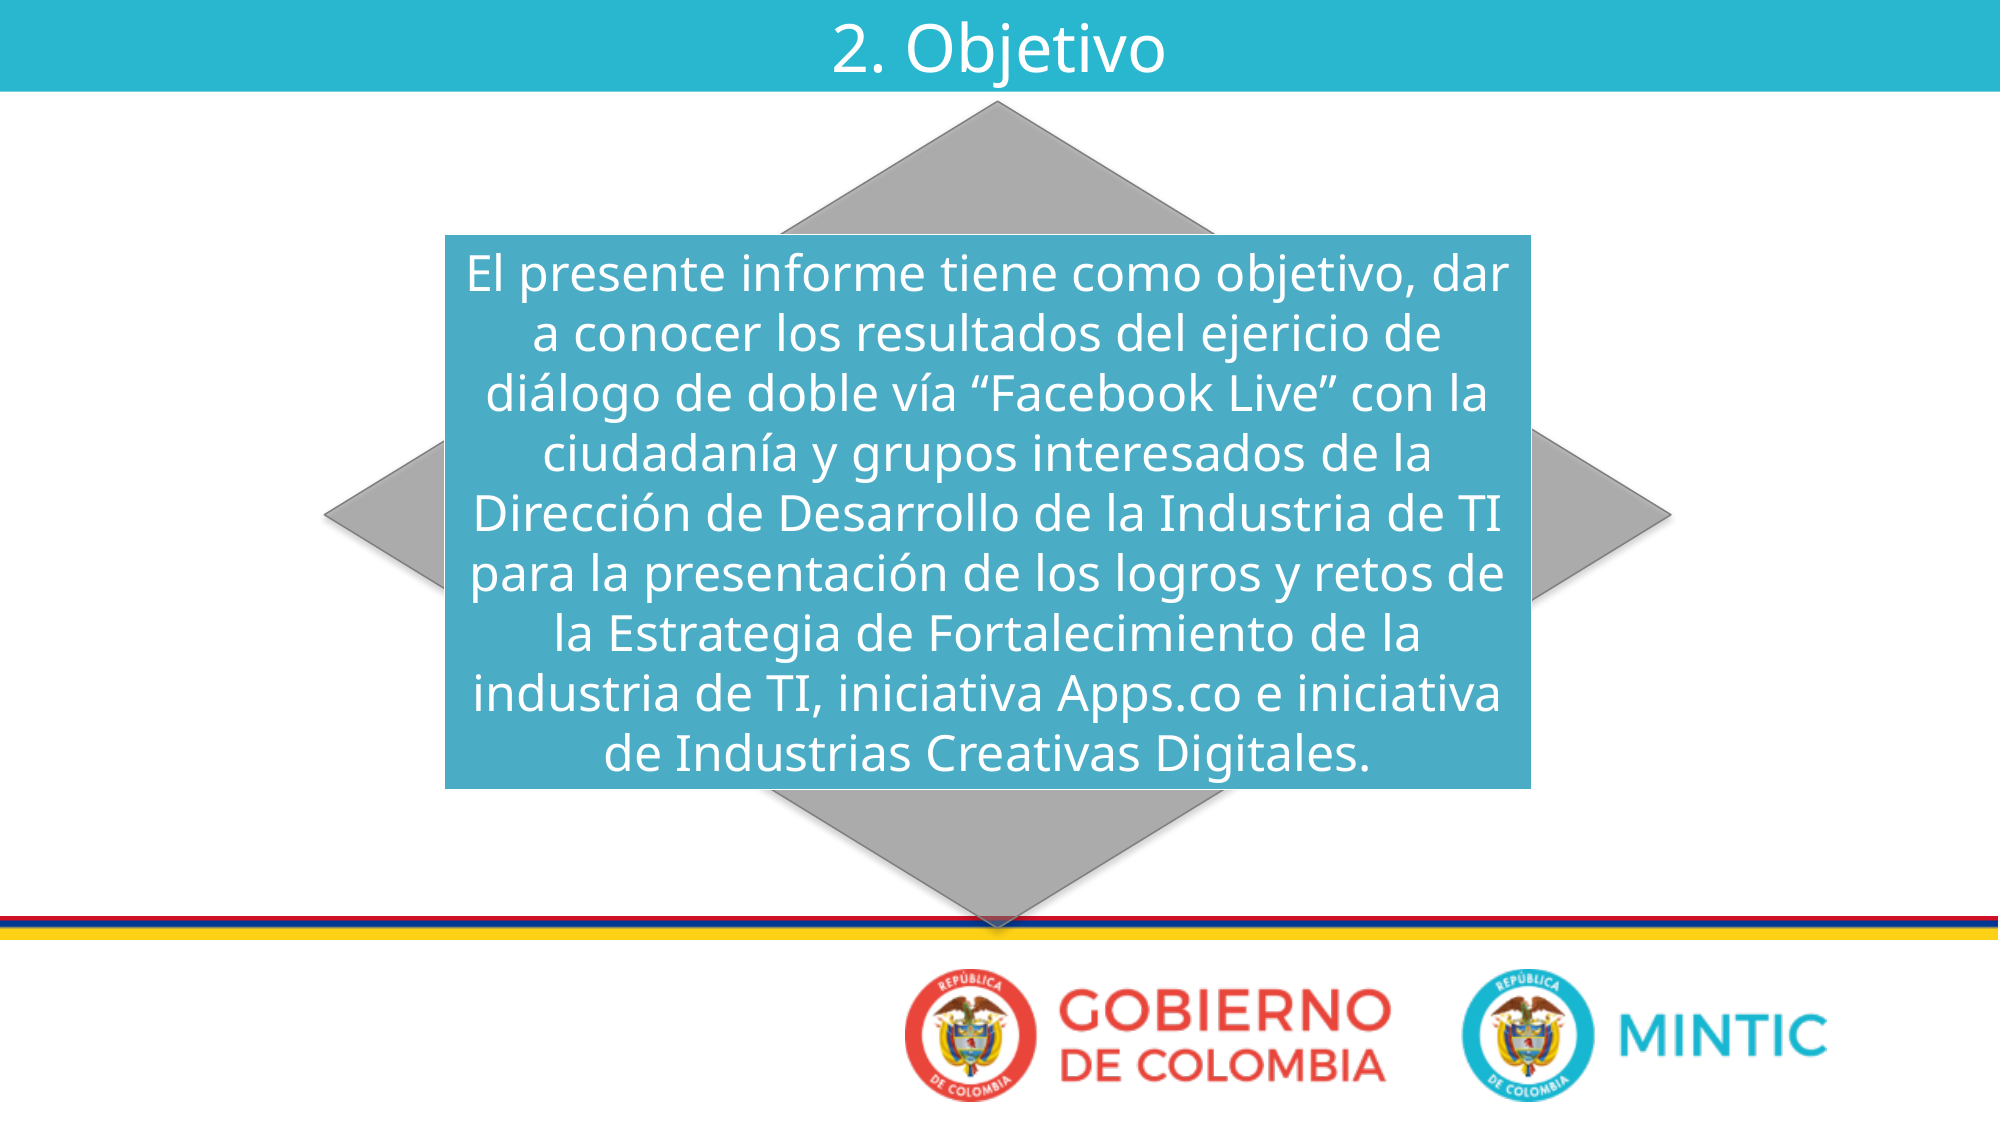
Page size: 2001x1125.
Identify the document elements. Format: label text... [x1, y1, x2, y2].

text_box [771, 790, 1225, 916]
text_box [1532, 428, 1672, 601]
text_box [779, 100, 1216, 234]
picture [905, 969, 1827, 1102]
text_box El presente informe tiene como objetivo, dar a conocer los resultados del ejericio de diálogo de doble vía “Facebook Live” con la ciudadanía y grupos interesados de la Dirección de Desarrollo de la Industria de TI para la presentación de los logros y retos de la Estrategia de Fortalecimiento de la industria de TI, iniciativa Apps.co e iniciativa de Industrias Creativas Digitales. [444, 234, 1532, 790]
text_box [323, 440, 444, 590]
picture [0, 916, 1998, 940]
text_box 2. Objetivo [0, 0, 2000, 94]
